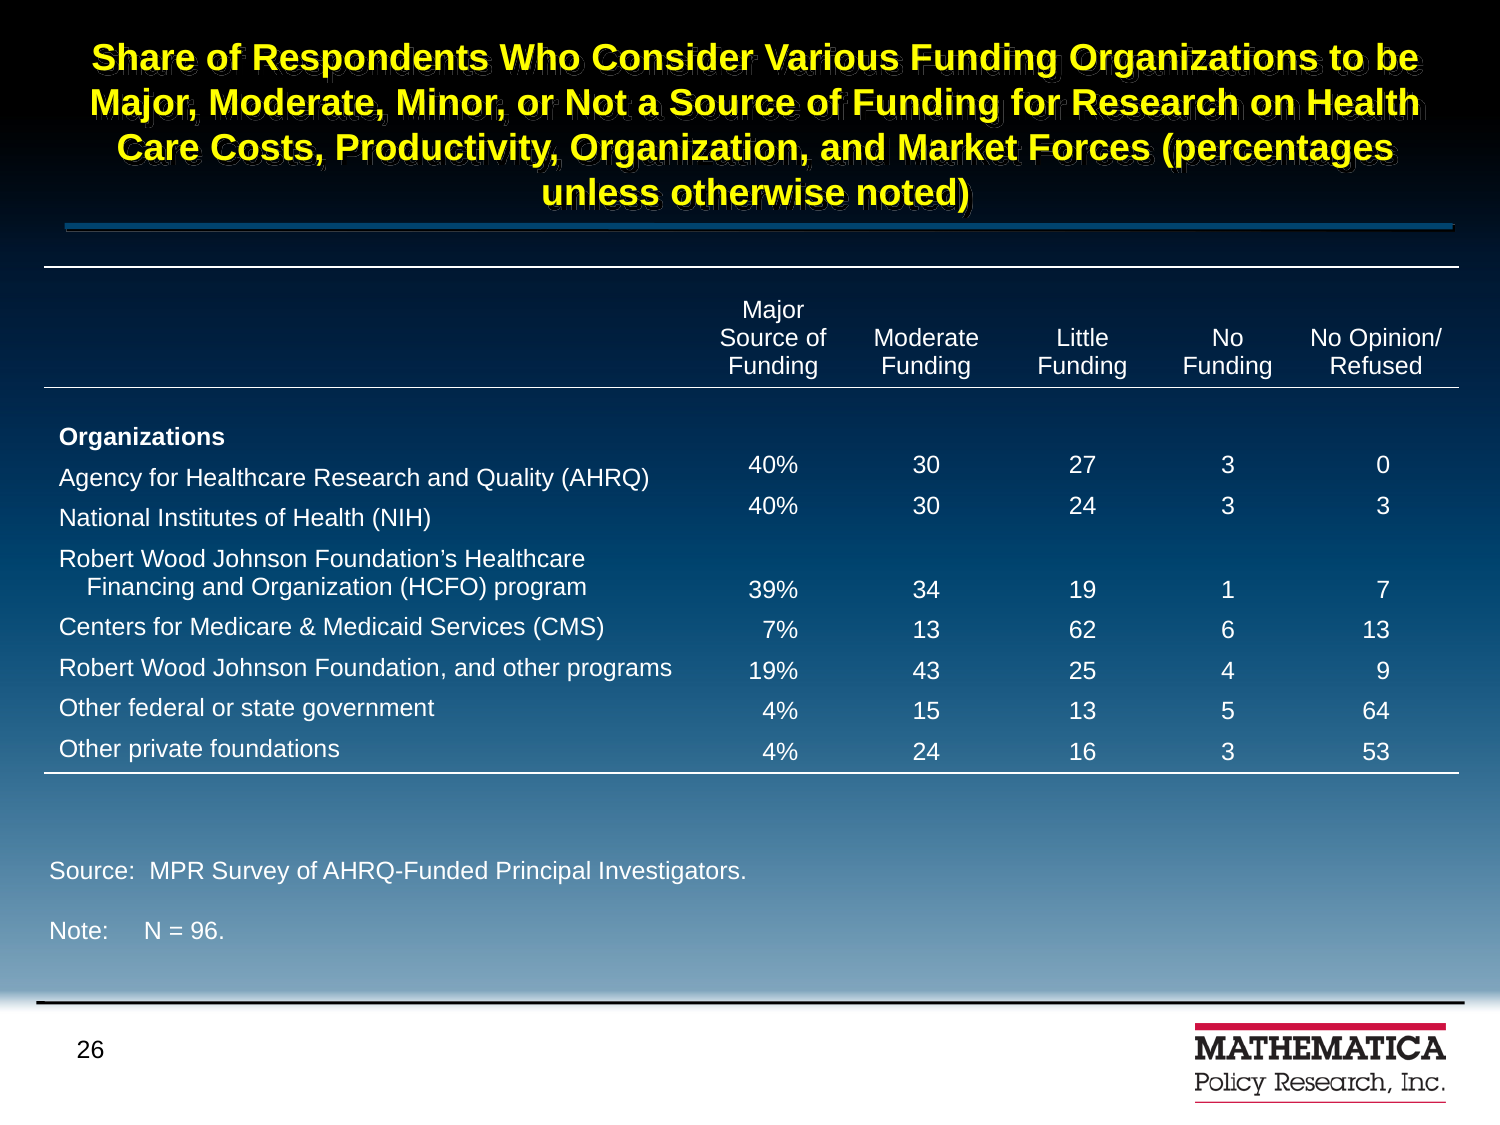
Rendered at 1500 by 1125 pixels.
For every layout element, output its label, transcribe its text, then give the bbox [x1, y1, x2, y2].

table_cell 0 3 7 13 9 64 53 [1294, 388, 1459, 772]
text_box Source: MPR Survey of AHRQ-Funded Principal Investigators. Note: N = 96. [34, 846, 1441, 952]
table_header Major Source of Funding [697, 268, 850, 387]
table_cell 40% 40% 39% 7% 19% 4% 4% [697, 388, 850, 772]
text_box [56, 55, 1443, 243]
table_cell 30 30 34 13 43 15 24 [850, 388, 1003, 772]
title Share of Respondents Who Consider Various Funding Organizations to be Major, Moderate, Minor, or Not a Source of Funding for Research on Health Care Costs, Productivity, Organization, and Market Forces (percentages unless otherwise noted) [62, 33, 1450, 222]
table_header Moderate Funding [850, 268, 1003, 387]
table_header [44, 268, 697, 387]
table_cell Organizations Agency for Healthcare Research and Quality (AHRQ) National Institutes of Health (NIH) Robert Wood Johnson Foundation’s Healthcare Financing and Organization (HCFO) program Centers for Medicare & Medicaid Services (CMS) Robert Wood Johnson Foundation, and other programs Other federal or state government Other private foundations [44, 388, 697, 772]
table_cell 27 24 19 62 25 13 16 [1003, 388, 1162, 772]
picture [0, 0, 1500, 1125]
table_cell 3 3 1 6 4 5 3 [1162, 388, 1294, 772]
table_header No Funding [1162, 268, 1294, 387]
table_header No Opinion/ Refused [1294, 268, 1459, 387]
table_header Little Funding [1003, 268, 1162, 387]
